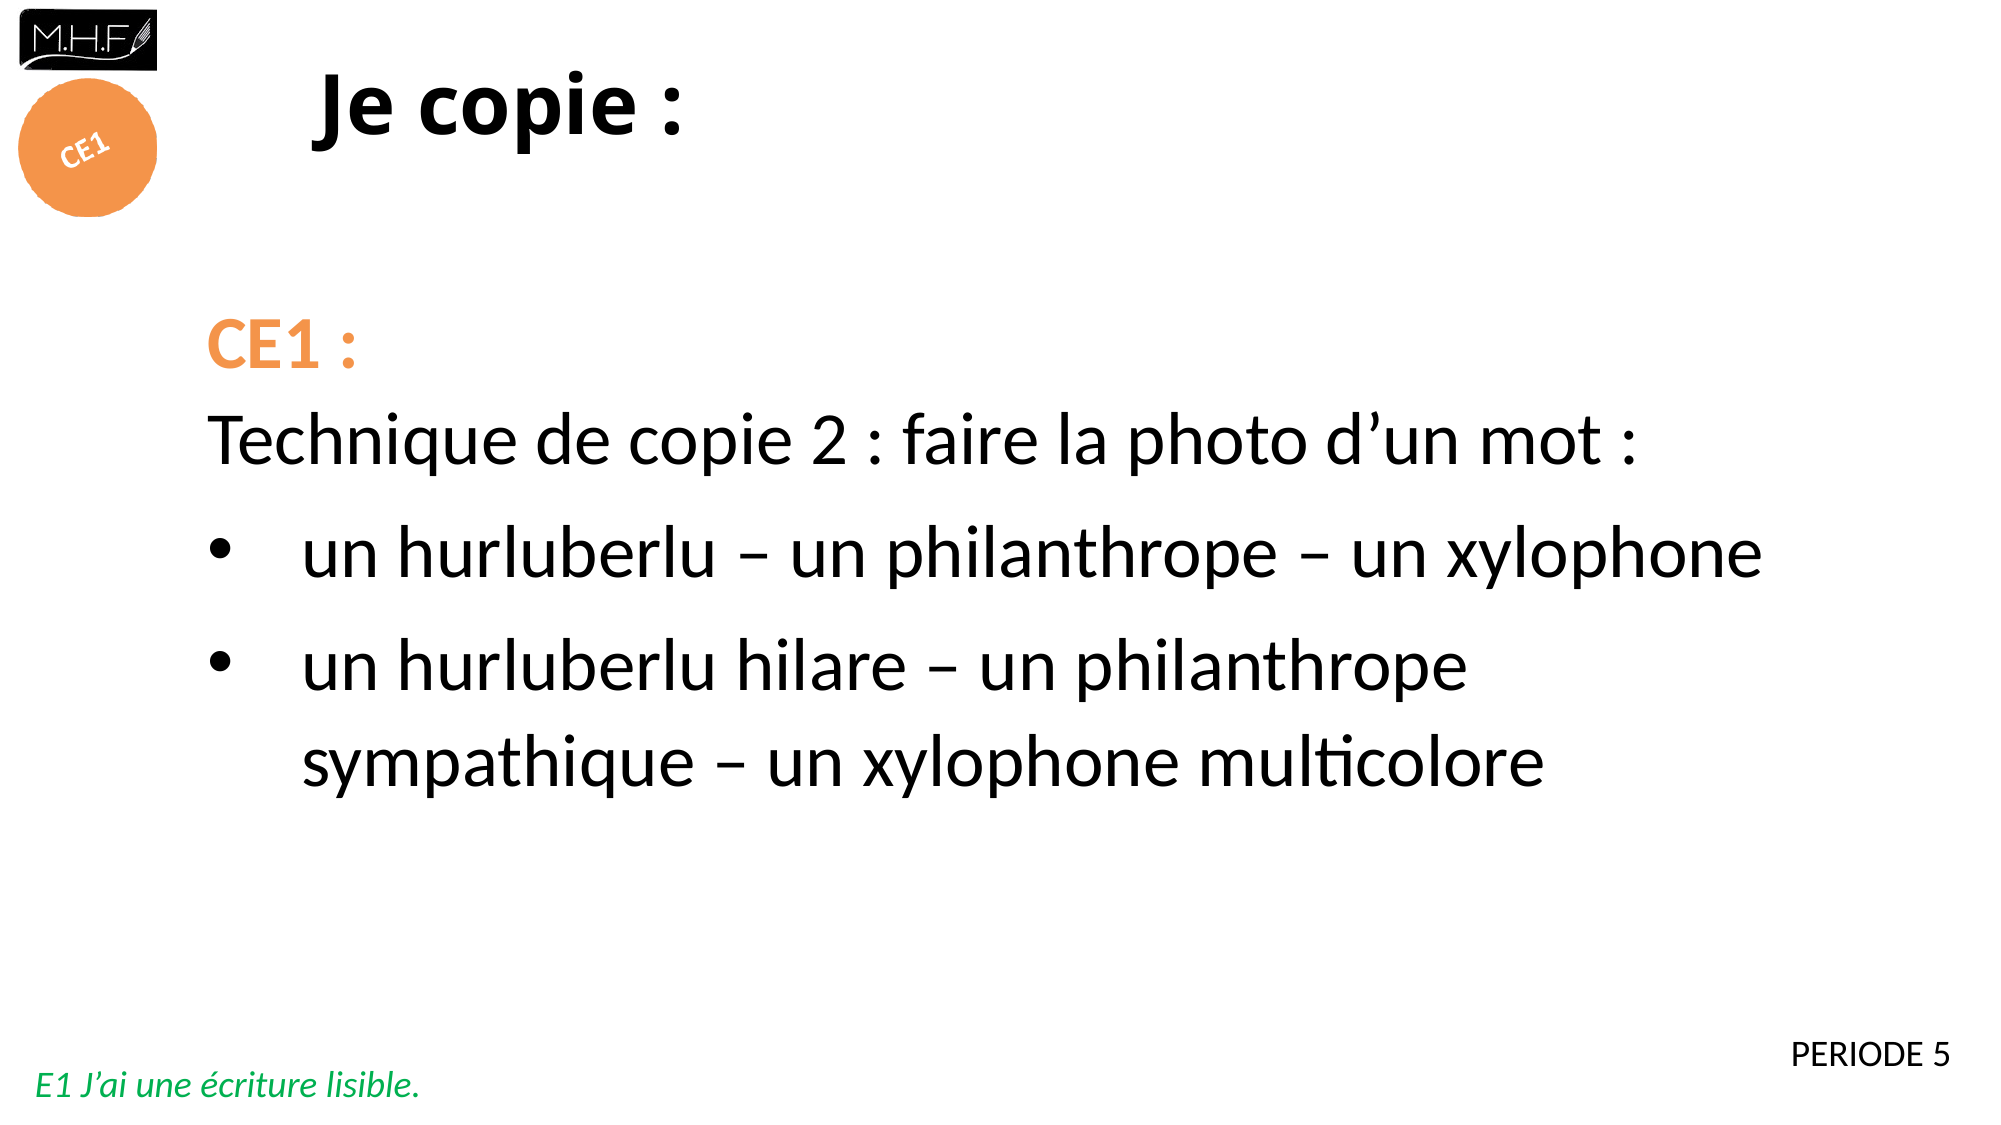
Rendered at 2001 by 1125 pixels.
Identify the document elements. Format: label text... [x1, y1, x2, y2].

text_box CE1 : Technique de copie 2 : faire la photo d’un mot : un hurluberlu – un philanthrope – un xylophone un hurluberlu hilare – un philanthrope sympathique – un xylophone multicolore [192, 241, 1884, 1074]
text_box Je copie : [303, 7, 1549, 208]
text_box PERIODE 5 [1362, 1021, 1967, 1082]
text_box E1 J’ai une écriture lisible. [19, 1052, 646, 1125]
picture [18, 78, 157, 218]
picture [16, 7, 157, 74]
